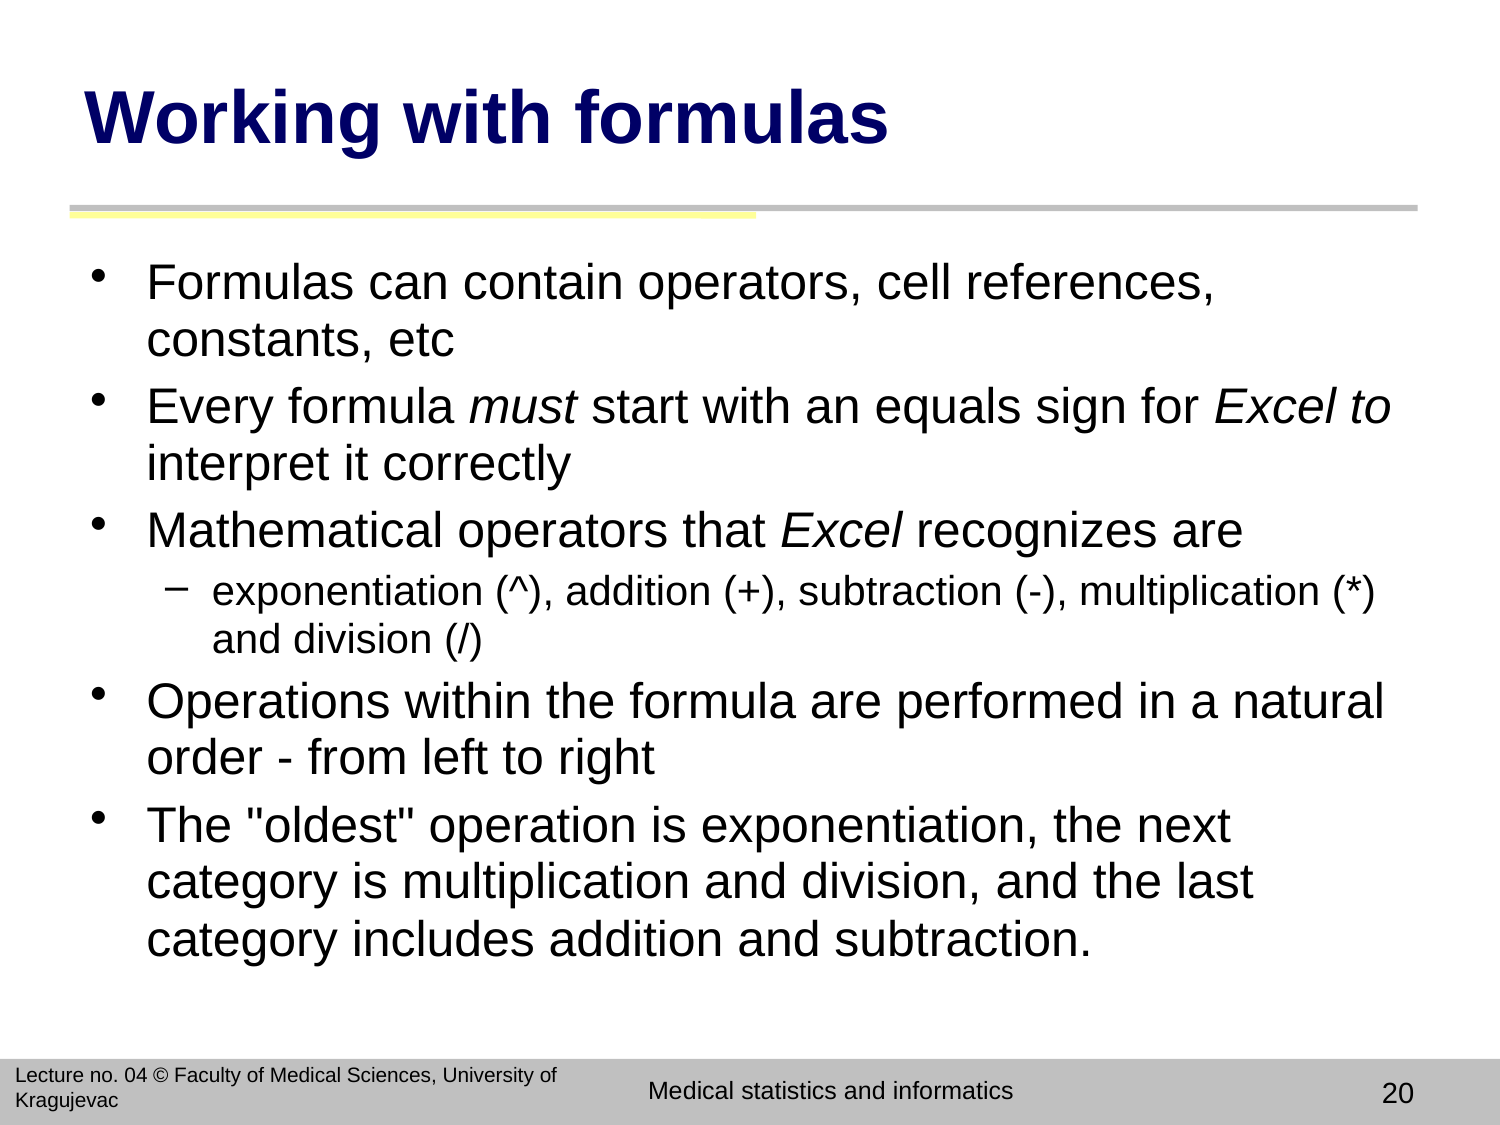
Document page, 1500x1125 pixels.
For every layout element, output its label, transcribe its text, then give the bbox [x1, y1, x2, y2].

slide_number 20 [1166, 1066, 1430, 1125]
slide_number Lecture no. 04 © Faculty of Medical Sciences, University of Kragujevac [0, 1053, 619, 1108]
footer Medical statistics and informatics [512, 1066, 1151, 1125]
list Formulas can contain operators, cell references, constants, etc Every formula must start with an equals sign for Excel to interpret it correctly Mathematical operators that Excel recognizes are exponentiation (^), addition (+), subtraction (-), multiplication (*) and division (/) Operations within the formula are performed in a natural order - from left to right The "oldest" operation is exponentiation, the next category is multiplication and division, and the last category includes addition and subtraction. [74, 246, 1426, 1023]
title Working with formulas [69, 19, 1426, 208]
